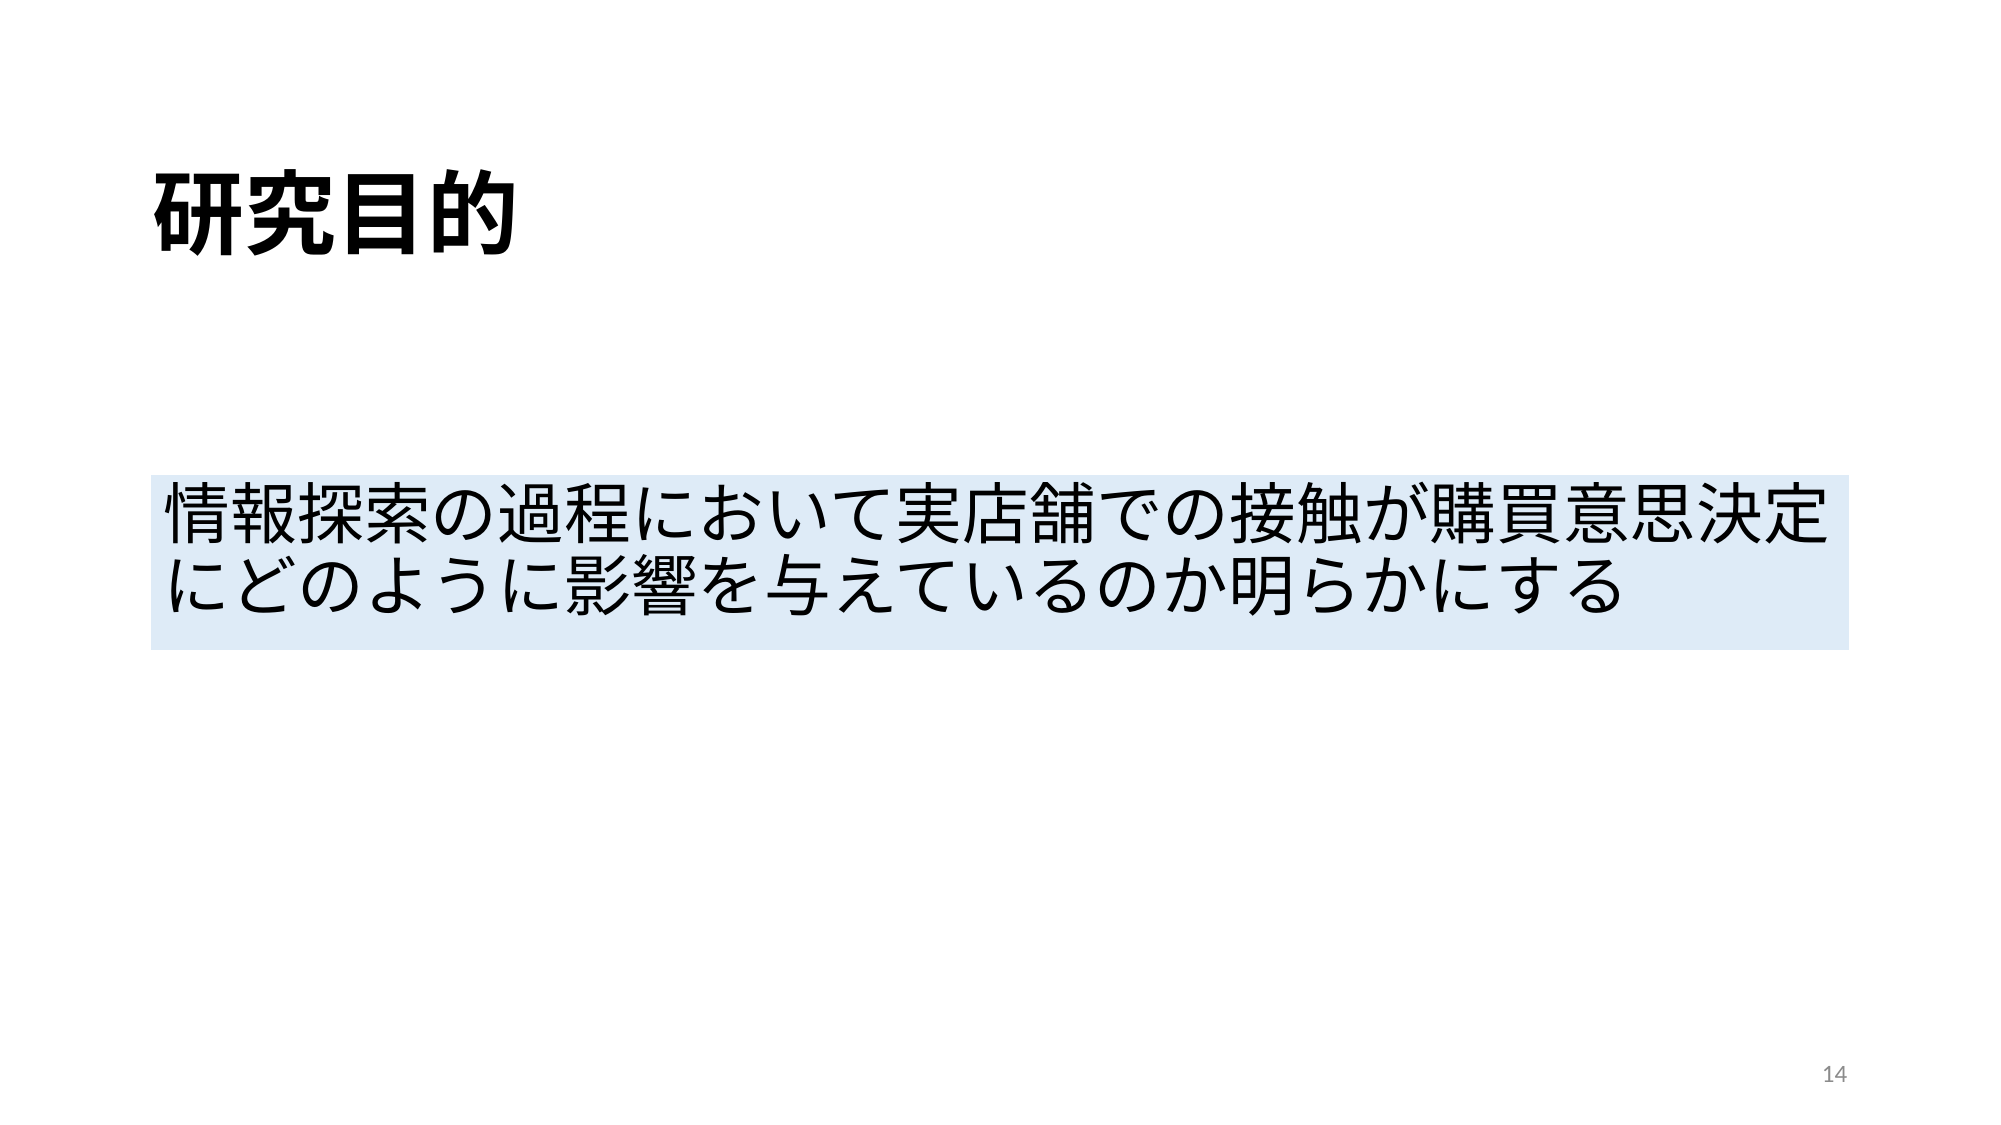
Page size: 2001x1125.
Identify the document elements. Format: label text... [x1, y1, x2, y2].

slide_number 14 [1412, 1042, 1863, 1103]
list 情報探索の過程において実店舗での接触が購買意思決定にどのように影響を与えているのか明らかにする [147, 471, 1852, 653]
title 研究目的 [137, 108, 1863, 327]
